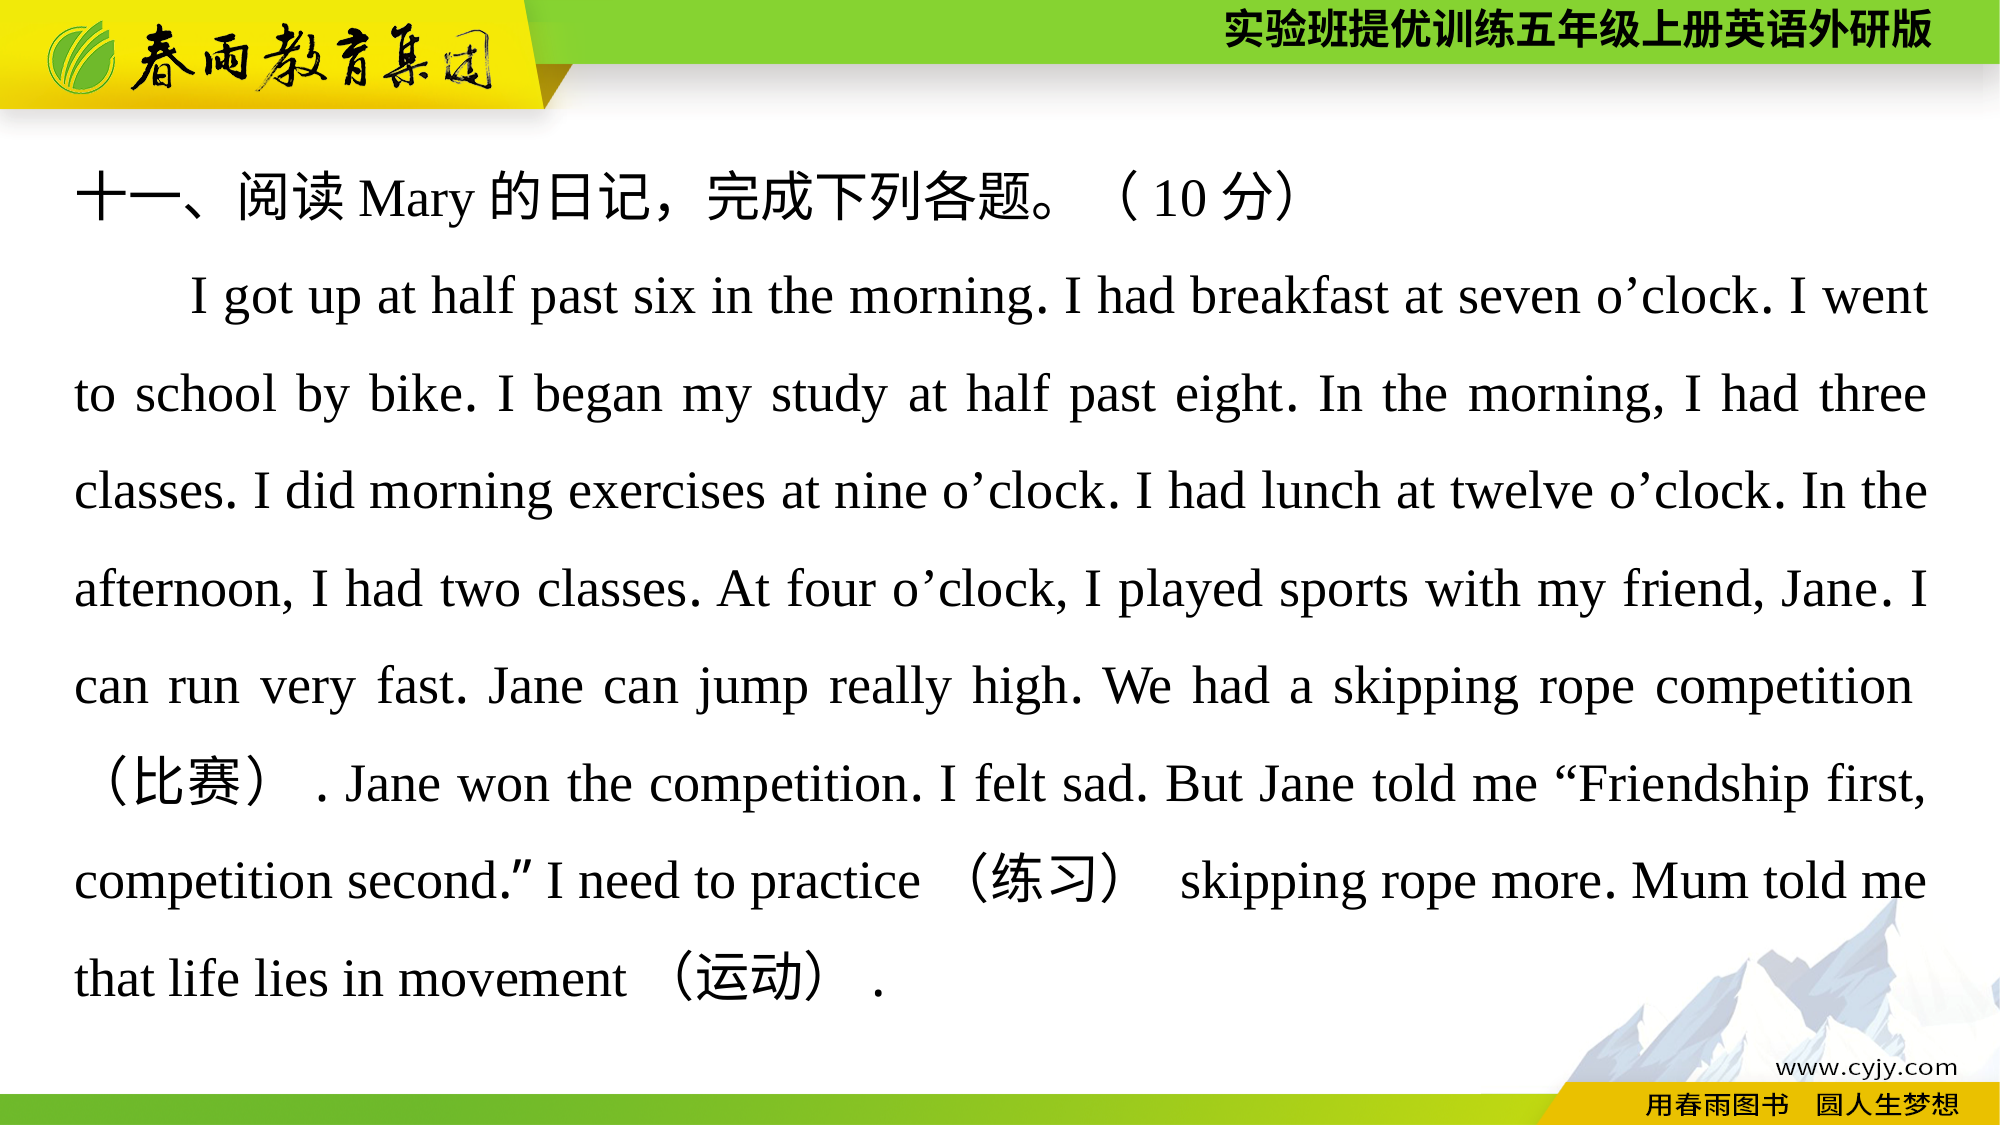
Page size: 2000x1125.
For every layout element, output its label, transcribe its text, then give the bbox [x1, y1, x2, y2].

picture [0, 0, 2000, 1125]
list 十一、阅读Mary的日记，完成下列各题。（10分） I got up at half past six in the morning. I had breakfast at seven o’clock. I went to school by bike. I began my study at half past eight. In the morning, I had three classes. I did morning exercises at nine o’clock. I had lunch at twelve o’clock. In the afternoon, I had two classes. At four o’clock, I played sports with my friend, Jane. I can run very fast. Jane can jump really high. We had a skipping rope competition（比赛）. Jane won the competition. I felt sad. But Jane told me “Friendship first, competition second.” I need to practice（练习） skipping rope more. Mum told me that life lies in movement（运动）. [59, 122, 1944, 1024]
